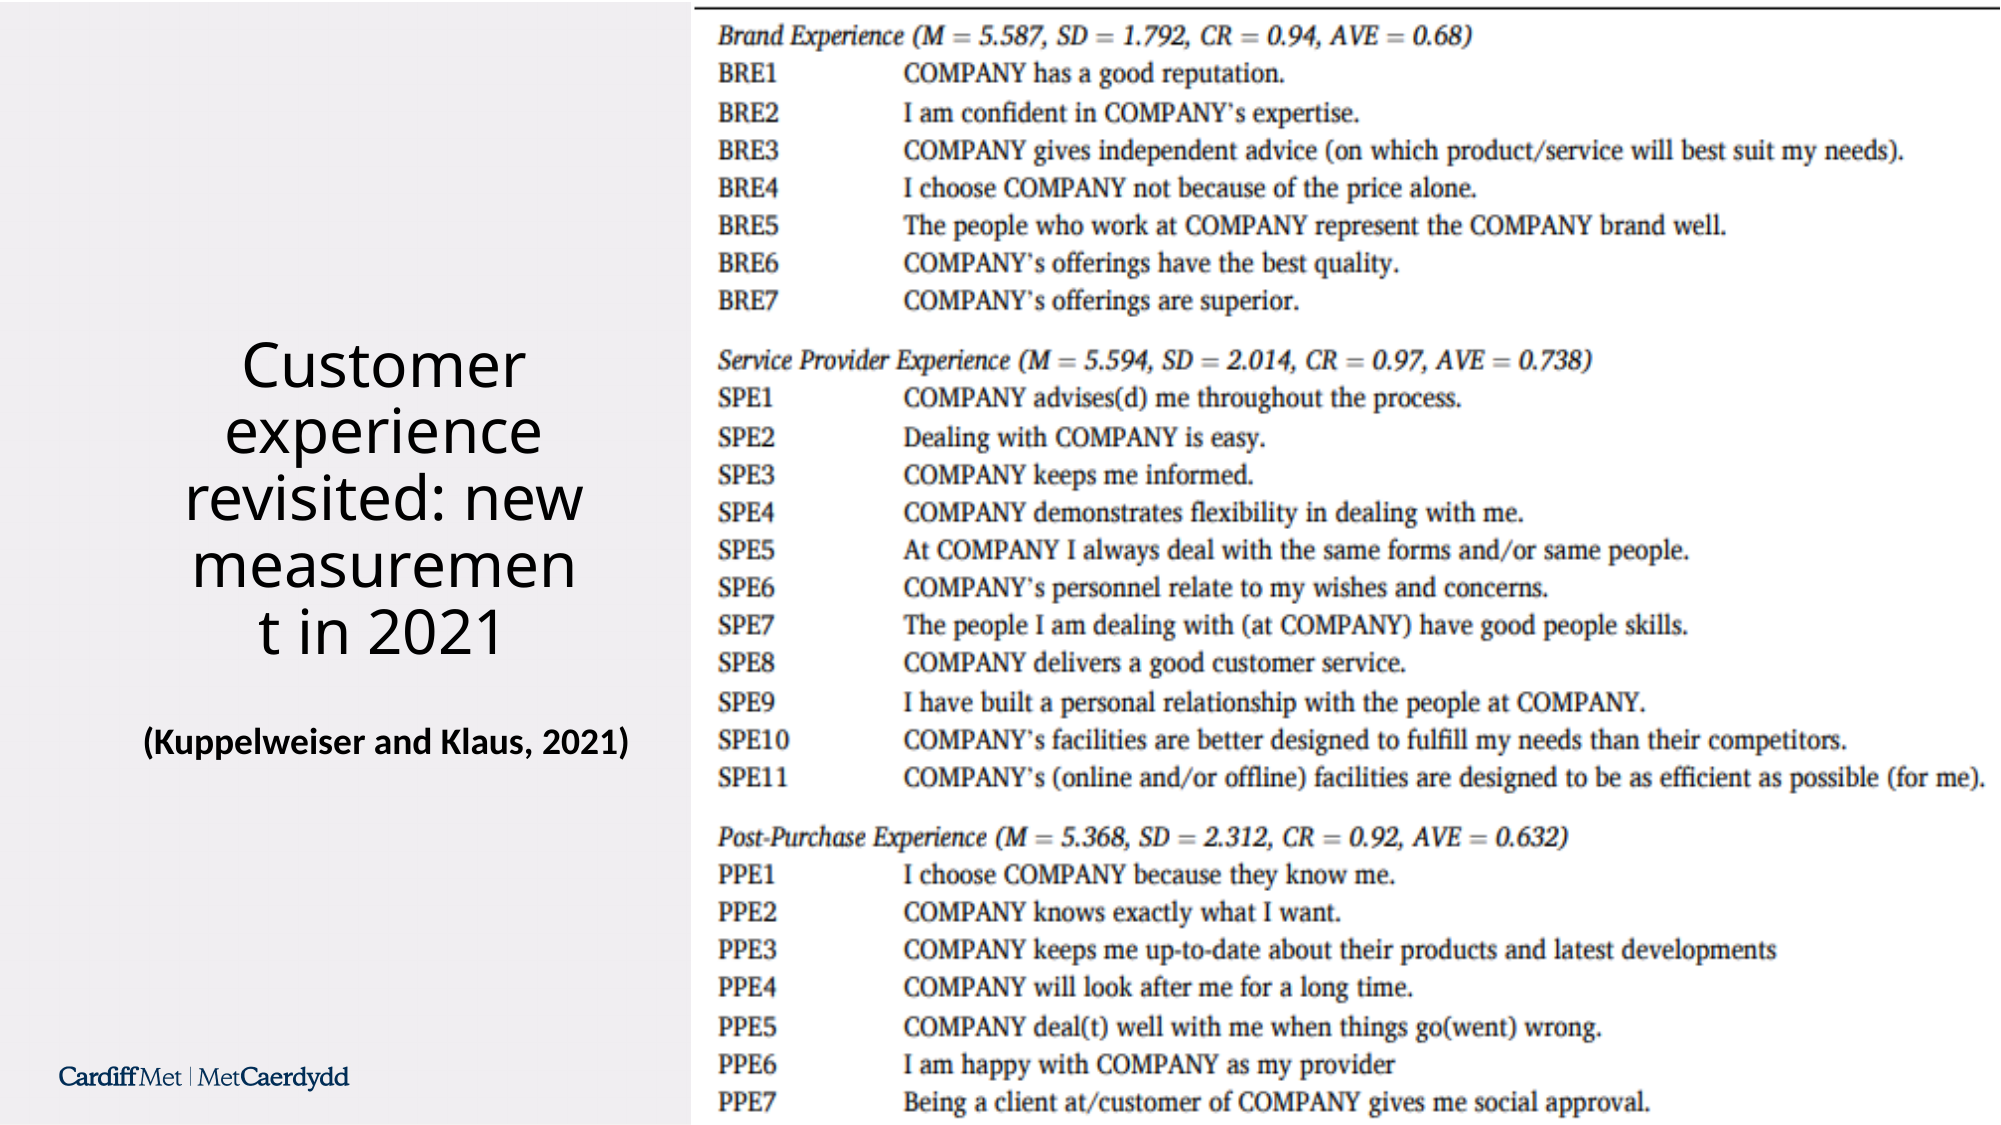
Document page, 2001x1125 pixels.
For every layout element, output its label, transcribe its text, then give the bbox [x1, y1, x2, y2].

text_box (Kuppelweiser and Klaus, 2021) [127, 709, 654, 770]
title Customer experience revisited: new measurement in 2021 [168, 291, 601, 709]
picture [0, 2, 691, 1125]
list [691, 0, 2000, 1125]
